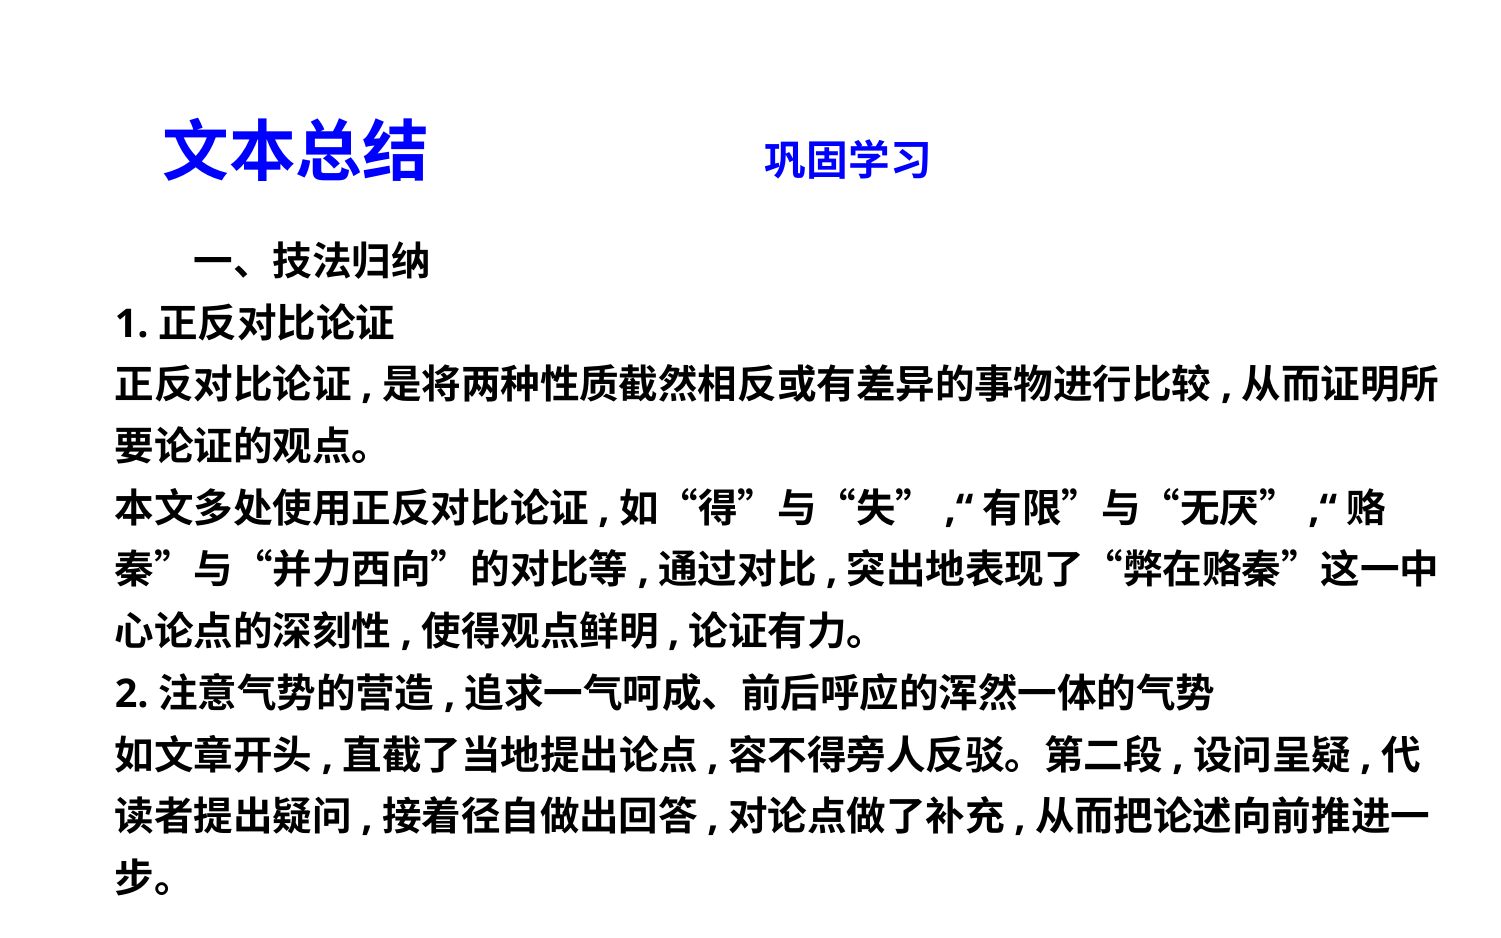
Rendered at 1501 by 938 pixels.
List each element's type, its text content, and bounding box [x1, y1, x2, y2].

text_box 一、技法归纳 1.正反对比论证 正反对比论证,是将两种性质截然相反或有差异的事物进行比较,从而证明所要论证的观点。 本文多处使用正反对比论证,如“得”与“失”,“有限”与“无厌”,“赂秦”与“并力西向”的对比等,通过对比,突出地表现了“弊在赂秦”这一中心论点的深刻性,使得观点鲜明,论证有力。 2.注意气势的营造,追求一气呵成、前后呼应的浑然一体的气势 如文章开头,直截了当地提出论点,容不得旁人反驳。第二段,设问呈疑,代读者提出疑问,接着径自做出回答,对论点做了补充,从而把论述向前推进一步。 [100, 214, 1459, 908]
text_box 文本总结 巩固学习 [147, 101, 1388, 197]
